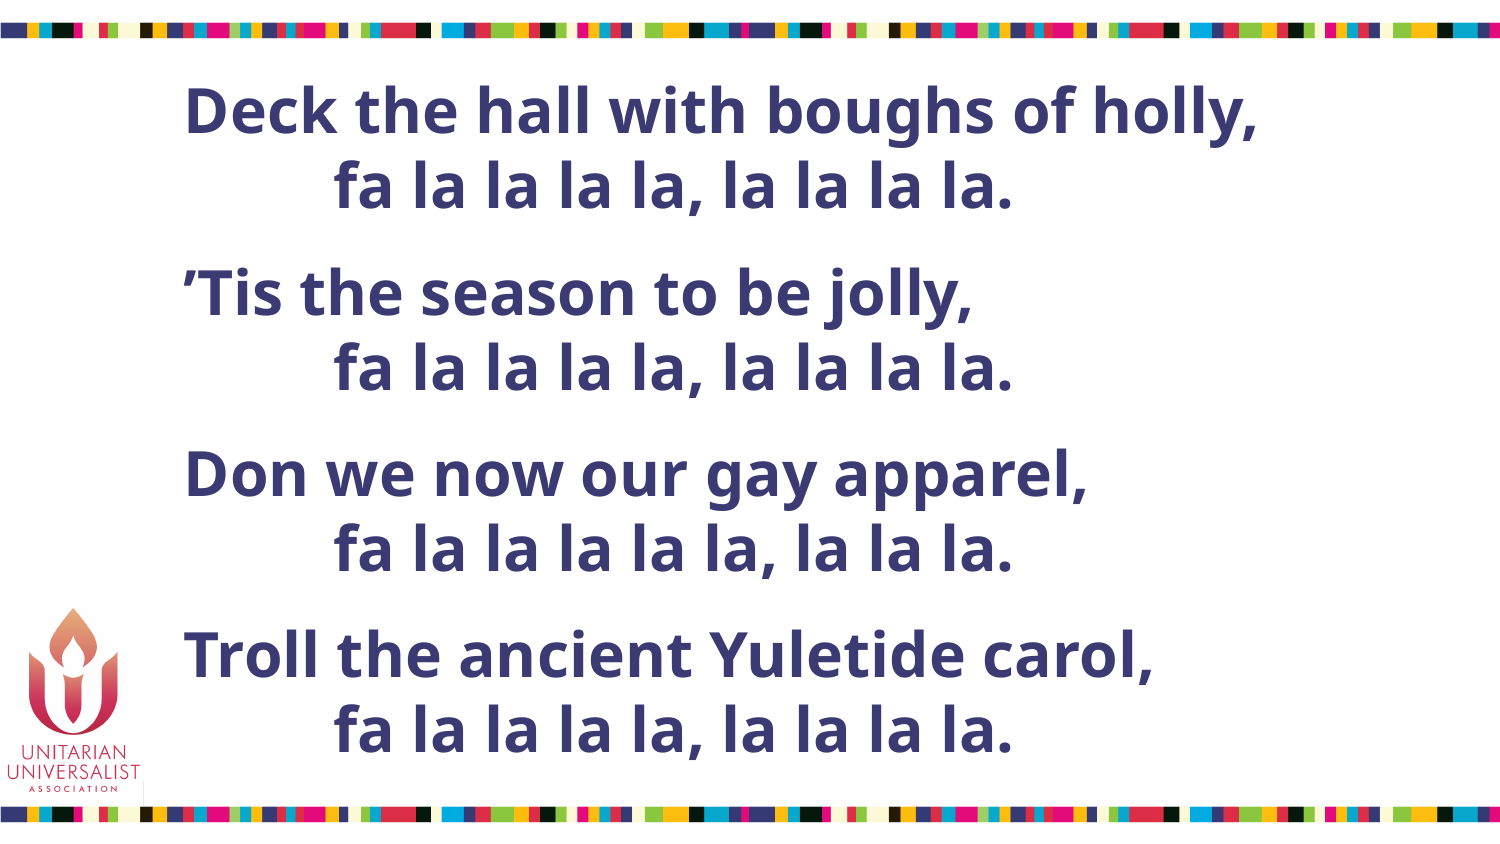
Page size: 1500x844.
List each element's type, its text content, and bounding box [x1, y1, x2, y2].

picture [0, 22, 1500, 40]
picture [0, 600, 1500, 824]
text_box Deck the hall with boughs of holly, fa la la la la, la la la la. ’Tis the season to be jolly, fa la la la la, la la la la. Don we now our gay apparel, fa la la la la la, la la la. Troll the ancient Yuletide carol, fa la la la la, la la la la. [168, 56, 1421, 780]
